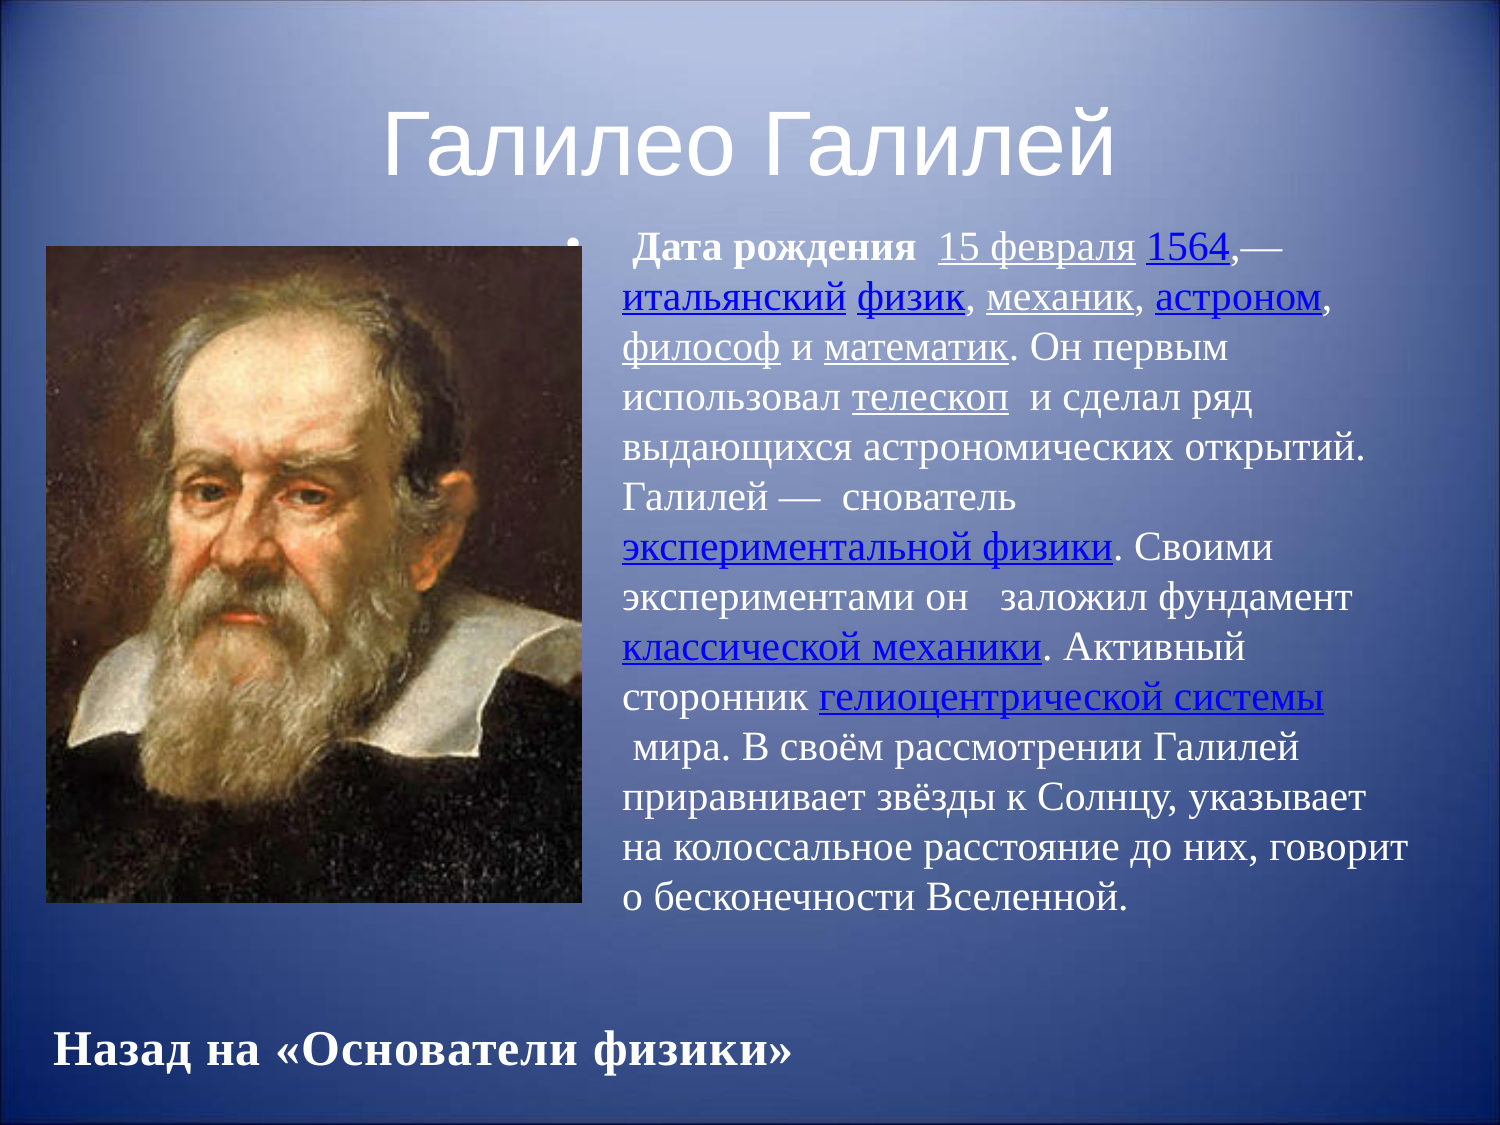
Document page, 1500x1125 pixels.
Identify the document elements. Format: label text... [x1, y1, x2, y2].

text_box Назад на «Основатели физики» [38, 1007, 810, 1083]
title Галилео Галилей [74, 44, 1426, 233]
picture [0, 0, 1500, 1125]
list Дата рождения 15 февраля 1564,— итальянский физик, механик, астроном, философ и математик. Он первым использовал телескоп и сделал ряд выдающихся астрономических открытий. Галилей — снователь экспериментальной физики. Своими экспериментами он заложил фундамент классической механики. Активный сторонник гелиоцентрической системы мира. В своём рассмотрении Галилей приравнивает звёзды к Солнцу, указывает на колоссальное расстояние до них, говорит о бесконечности Вселенной. [550, 210, 1426, 1020]
